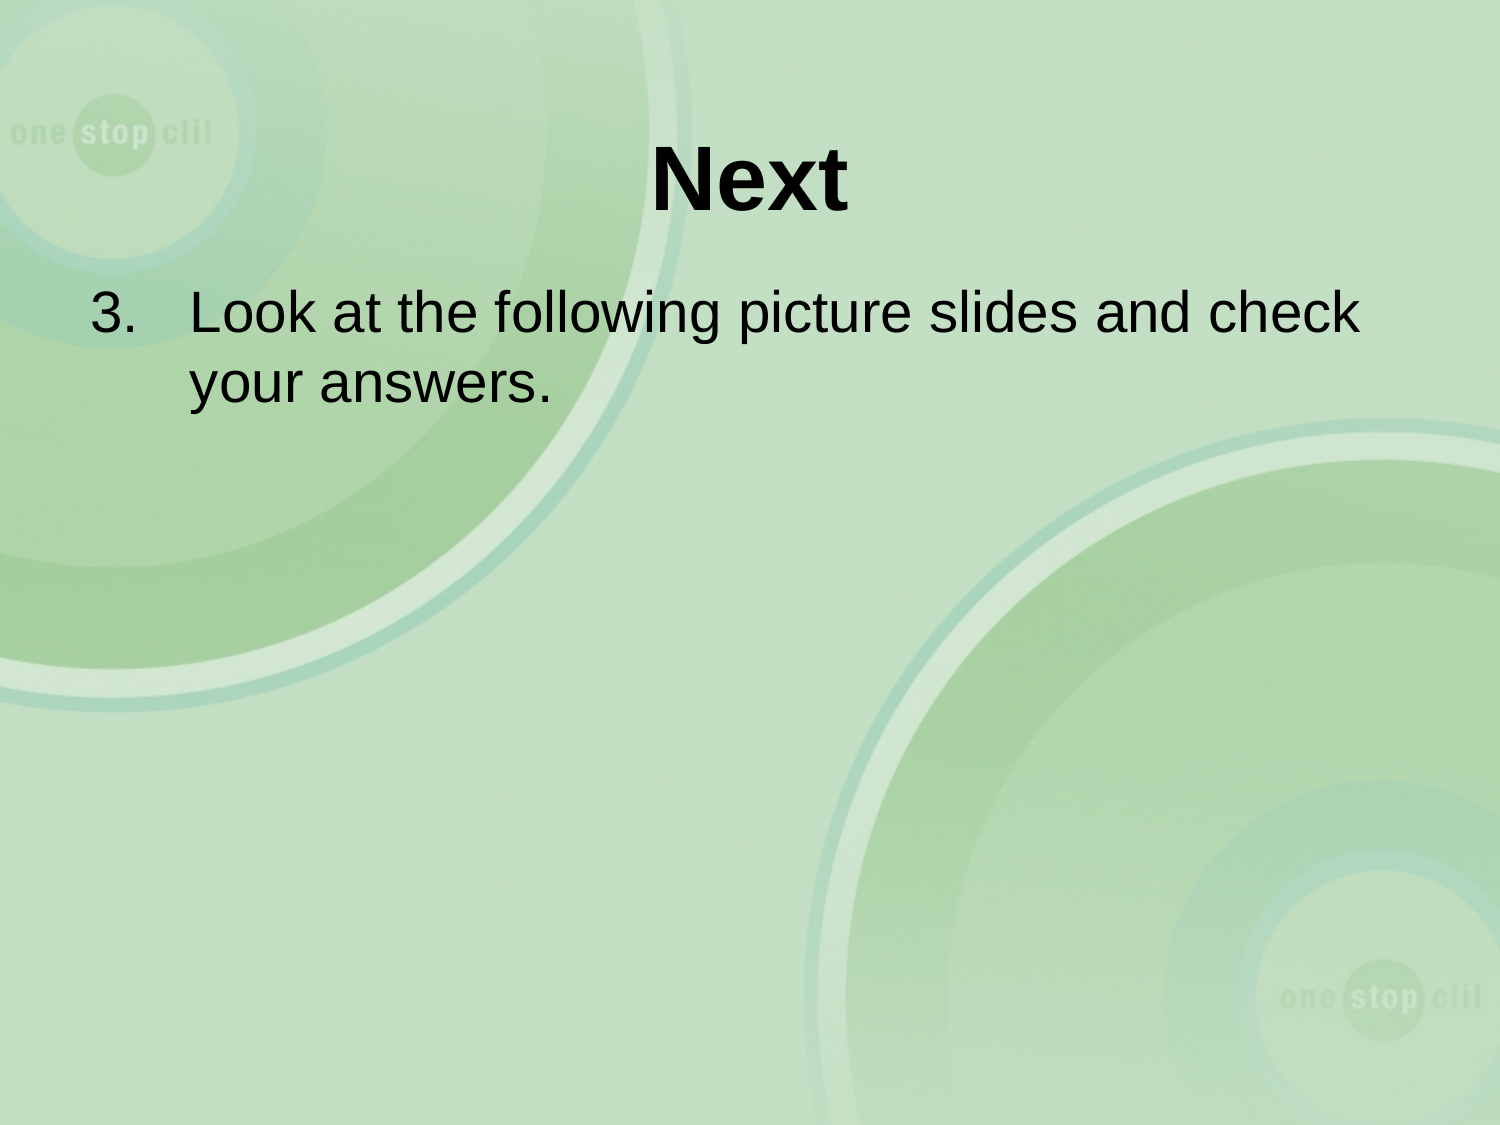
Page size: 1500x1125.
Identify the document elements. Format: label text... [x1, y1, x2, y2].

list Look at the following picture slides and check your answers. [75, 267, 1425, 1010]
title Next [75, 79, 1425, 267]
picture [0, 0, 1500, 1125]
